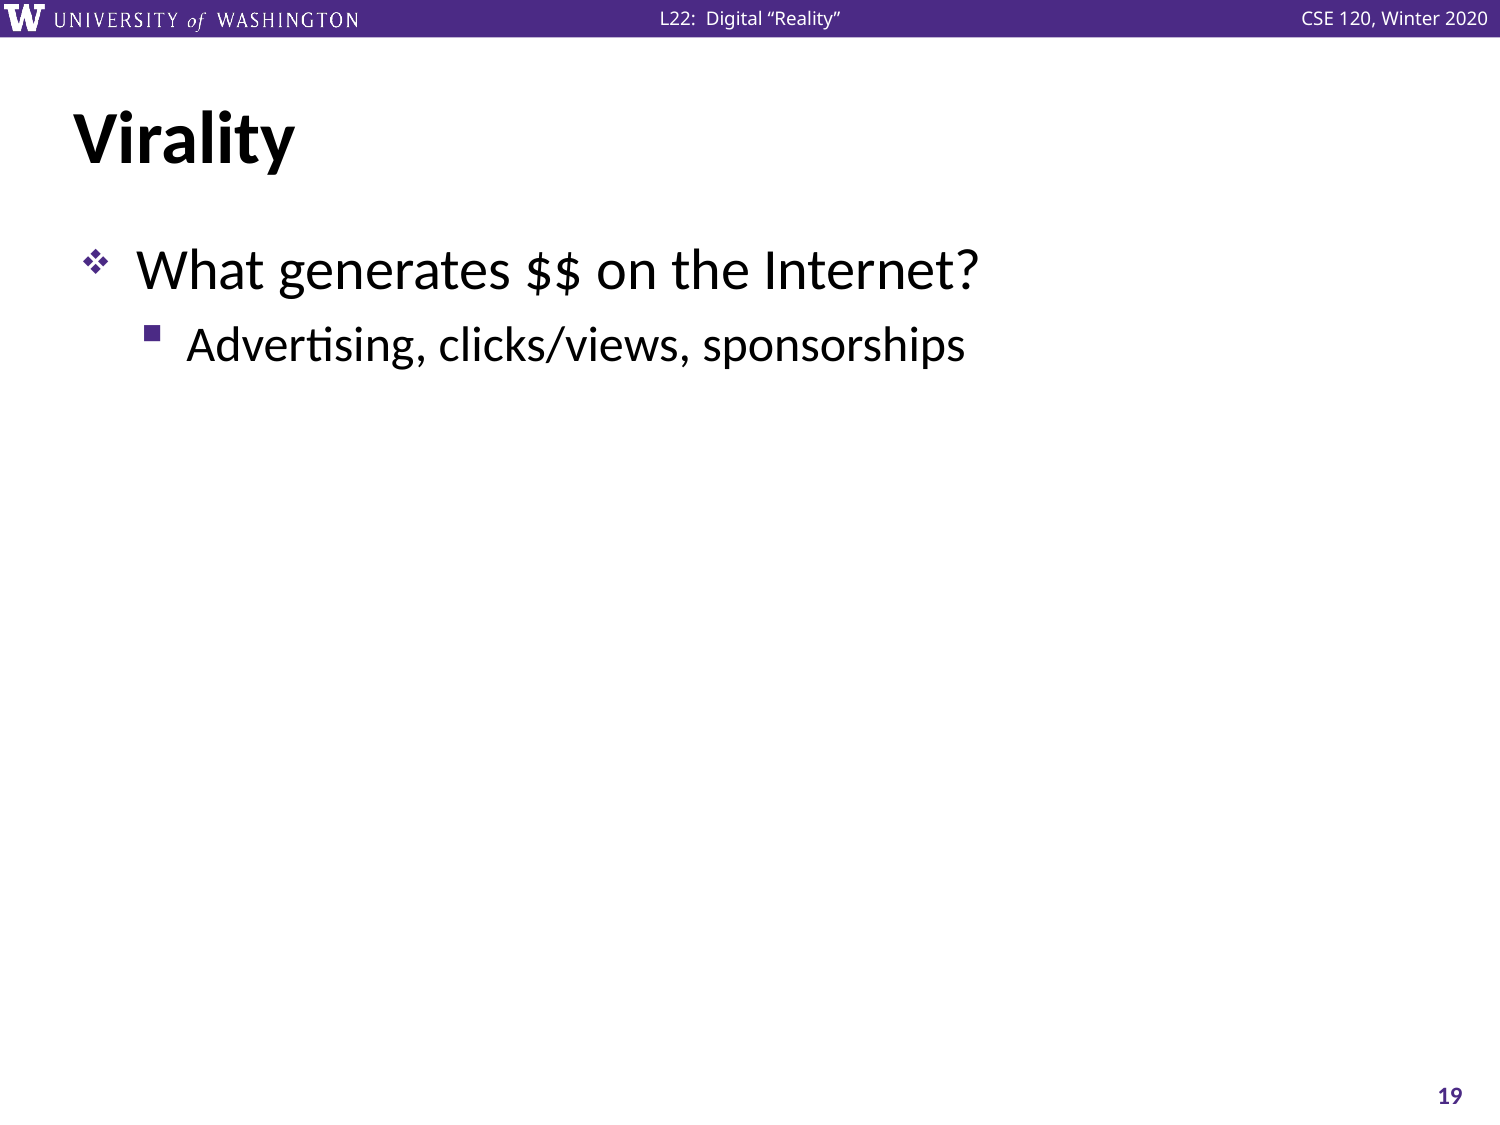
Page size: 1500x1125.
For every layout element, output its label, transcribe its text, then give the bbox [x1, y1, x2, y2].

picture [4, 4, 358, 32]
title Virality [58, 71, 1438, 197]
slide_number 19 [1400, 1065, 1500, 1125]
list What generates $$ on the Internet? Advertising, clicks/views, sponsorships [64, 223, 1438, 1040]
